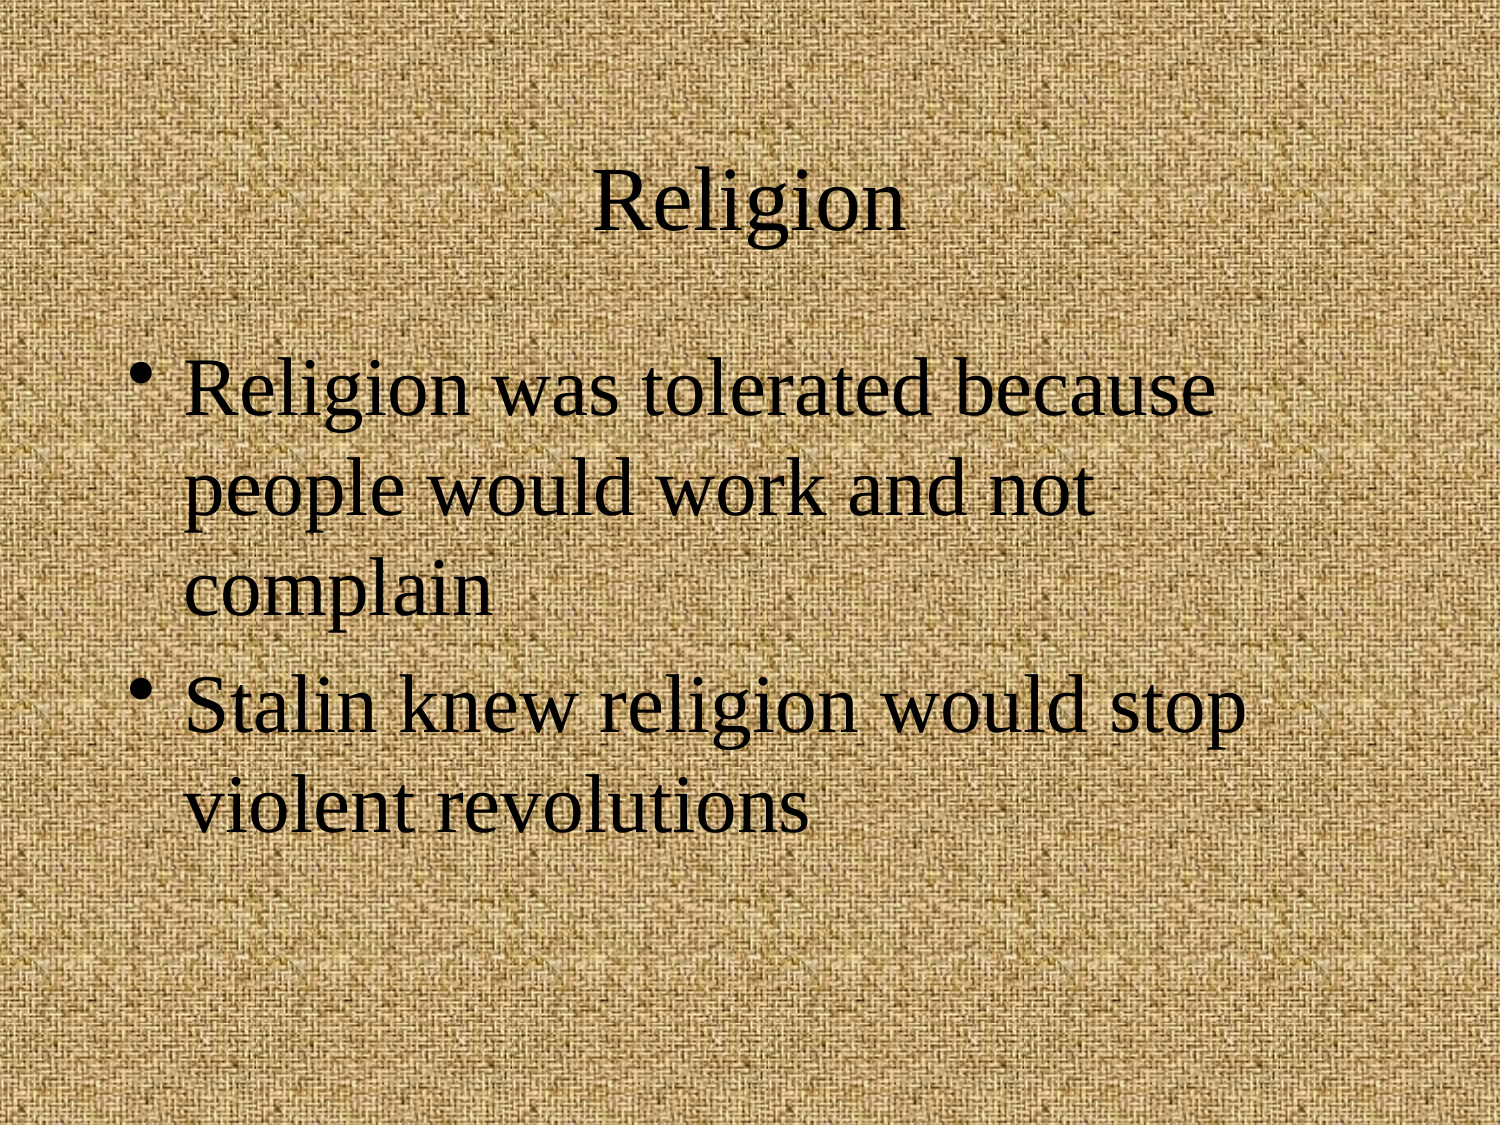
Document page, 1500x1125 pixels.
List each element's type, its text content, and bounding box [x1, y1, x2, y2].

title Religion [112, 99, 1388, 288]
list Religion was tolerated because people would work and not complain Stalin knew religion would stop violent revolutions [112, 324, 1388, 1001]
picture [0, 0, 1500, 1125]
